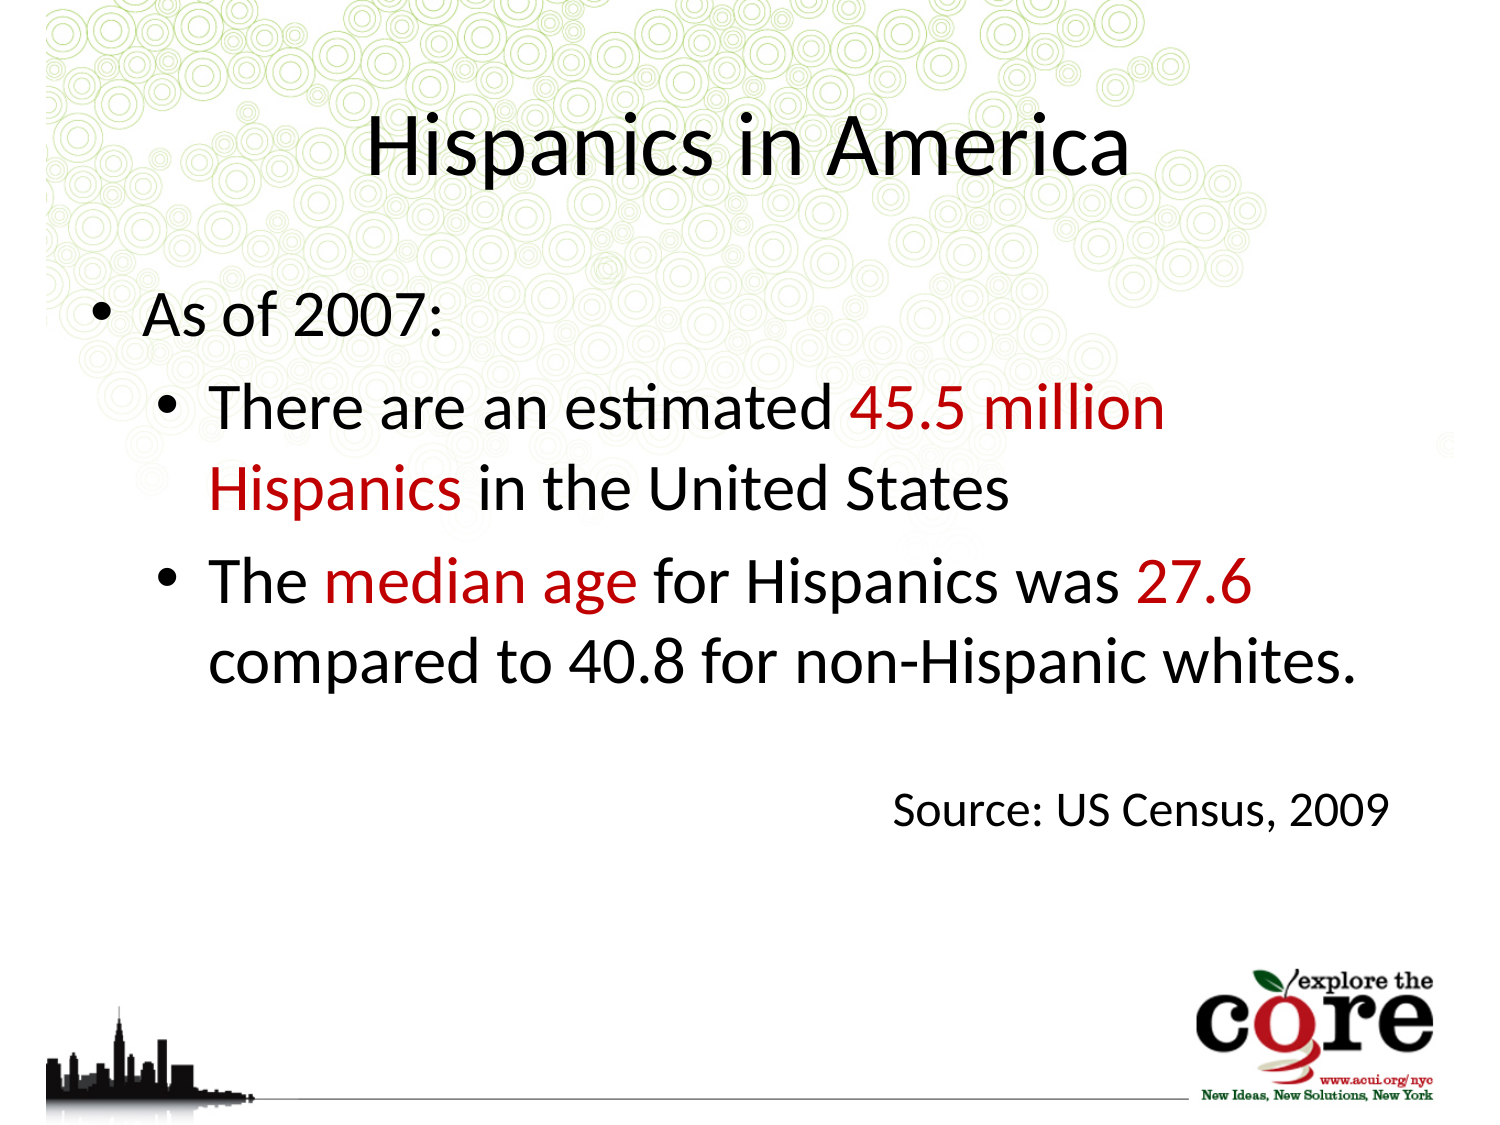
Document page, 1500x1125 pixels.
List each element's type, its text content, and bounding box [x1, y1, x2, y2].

picture [46, 0, 1454, 1125]
title Hispanics in America [74, 44, 1426, 233]
list As of 2007: There are an estimated 45.5 million Hispanics in the United States The median age for Hispanics was 27.6 compared to 40.8 for non-Hispanic whites. Source: US Census, 2009 [74, 262, 1426, 1006]
